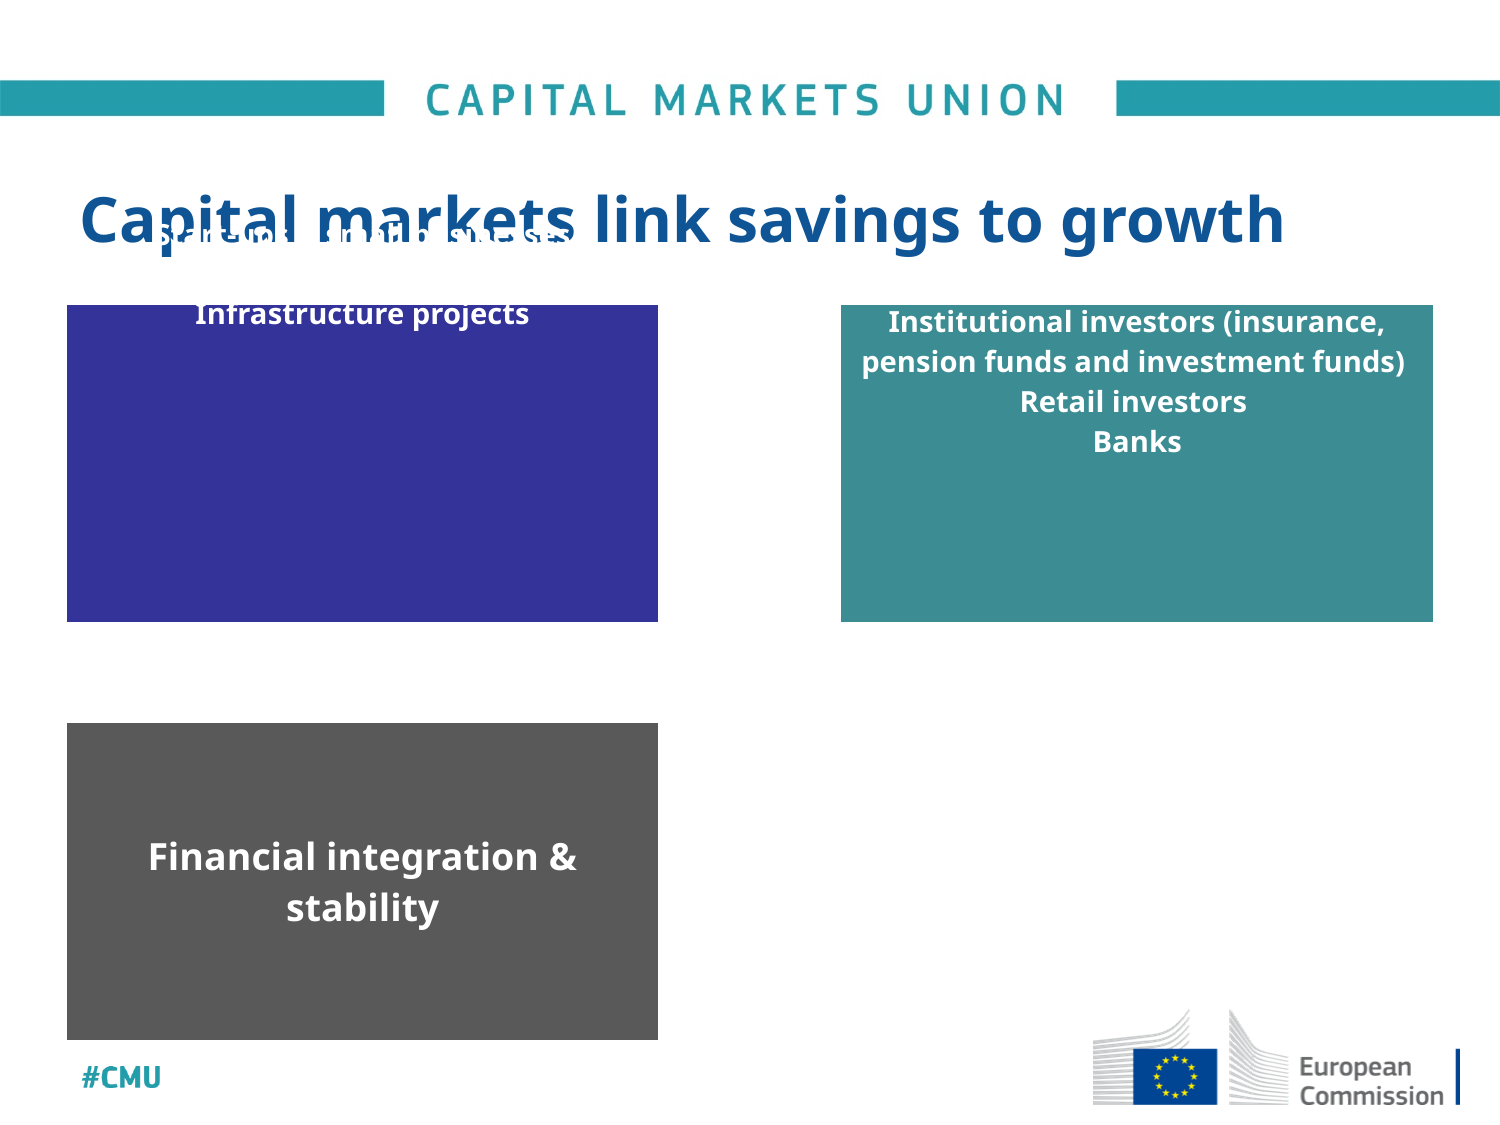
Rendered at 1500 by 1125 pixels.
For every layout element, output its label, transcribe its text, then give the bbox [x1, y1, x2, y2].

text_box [64, 302, 1436, 965]
picture [0, 30, 1500, 159]
picture [81, 1066, 160, 1088]
picture [1092, 1008, 1461, 1106]
text_box Capital markets link savings to growth [64, 172, 1459, 279]
